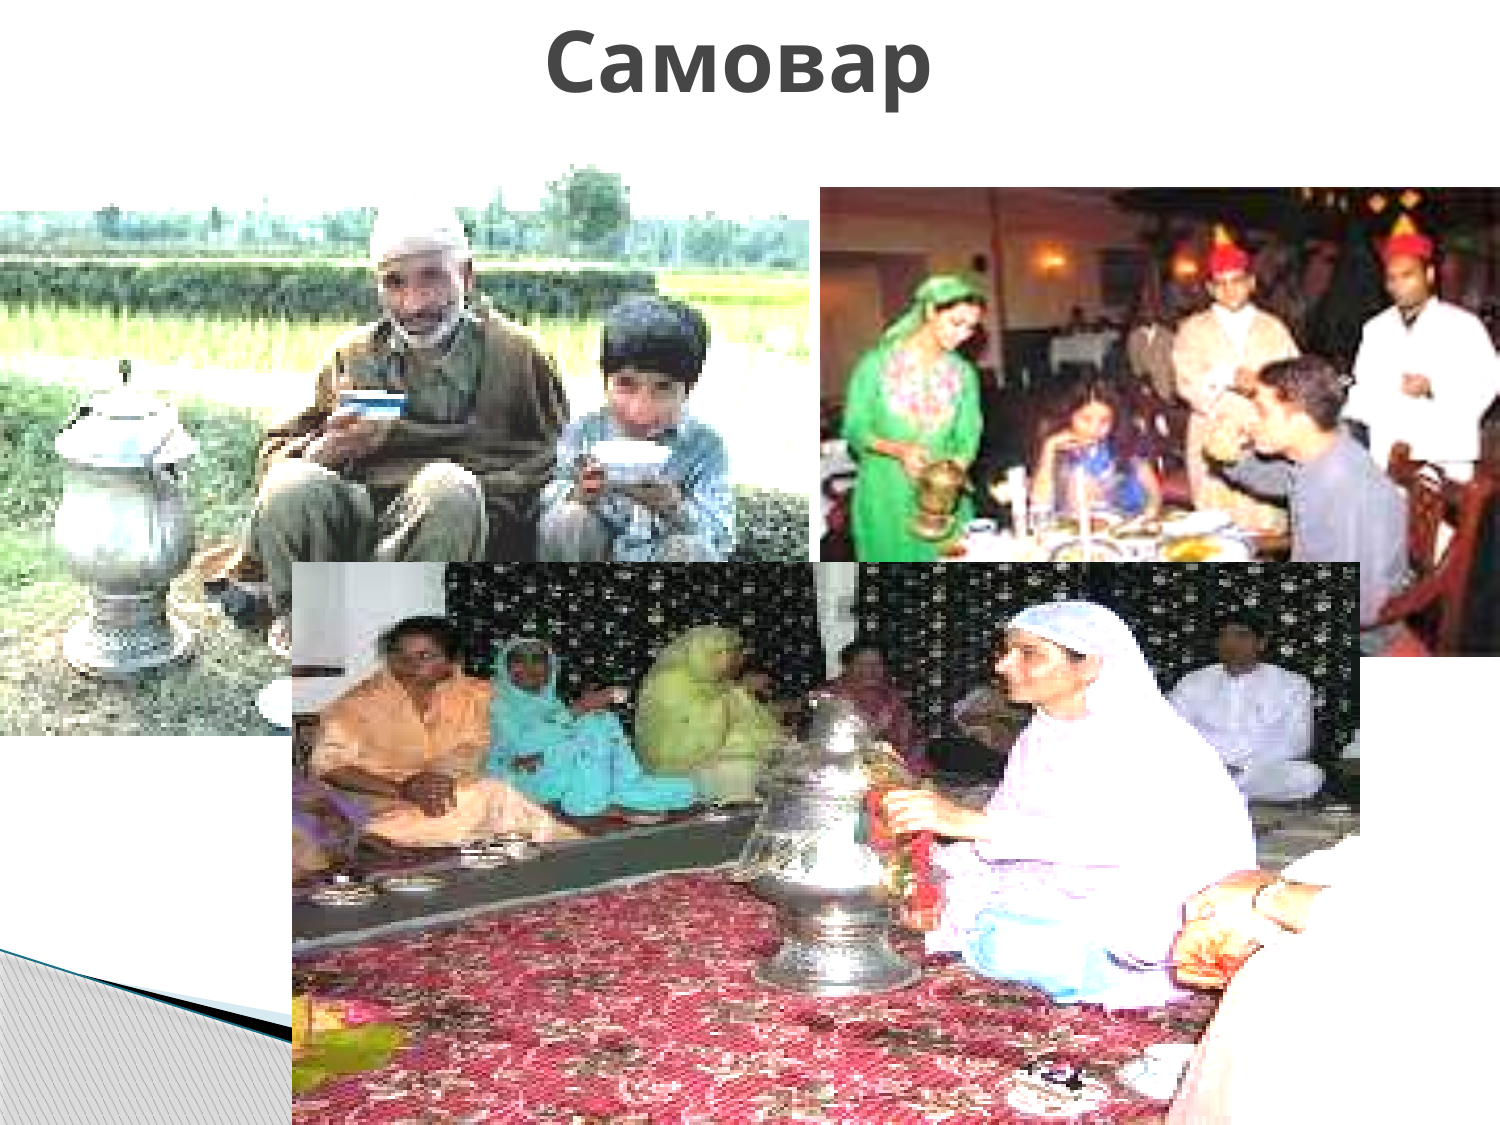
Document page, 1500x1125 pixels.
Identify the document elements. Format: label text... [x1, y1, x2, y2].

picture [0, 152, 1500, 1125]
title Самовар [75, 0, 1425, 153]
